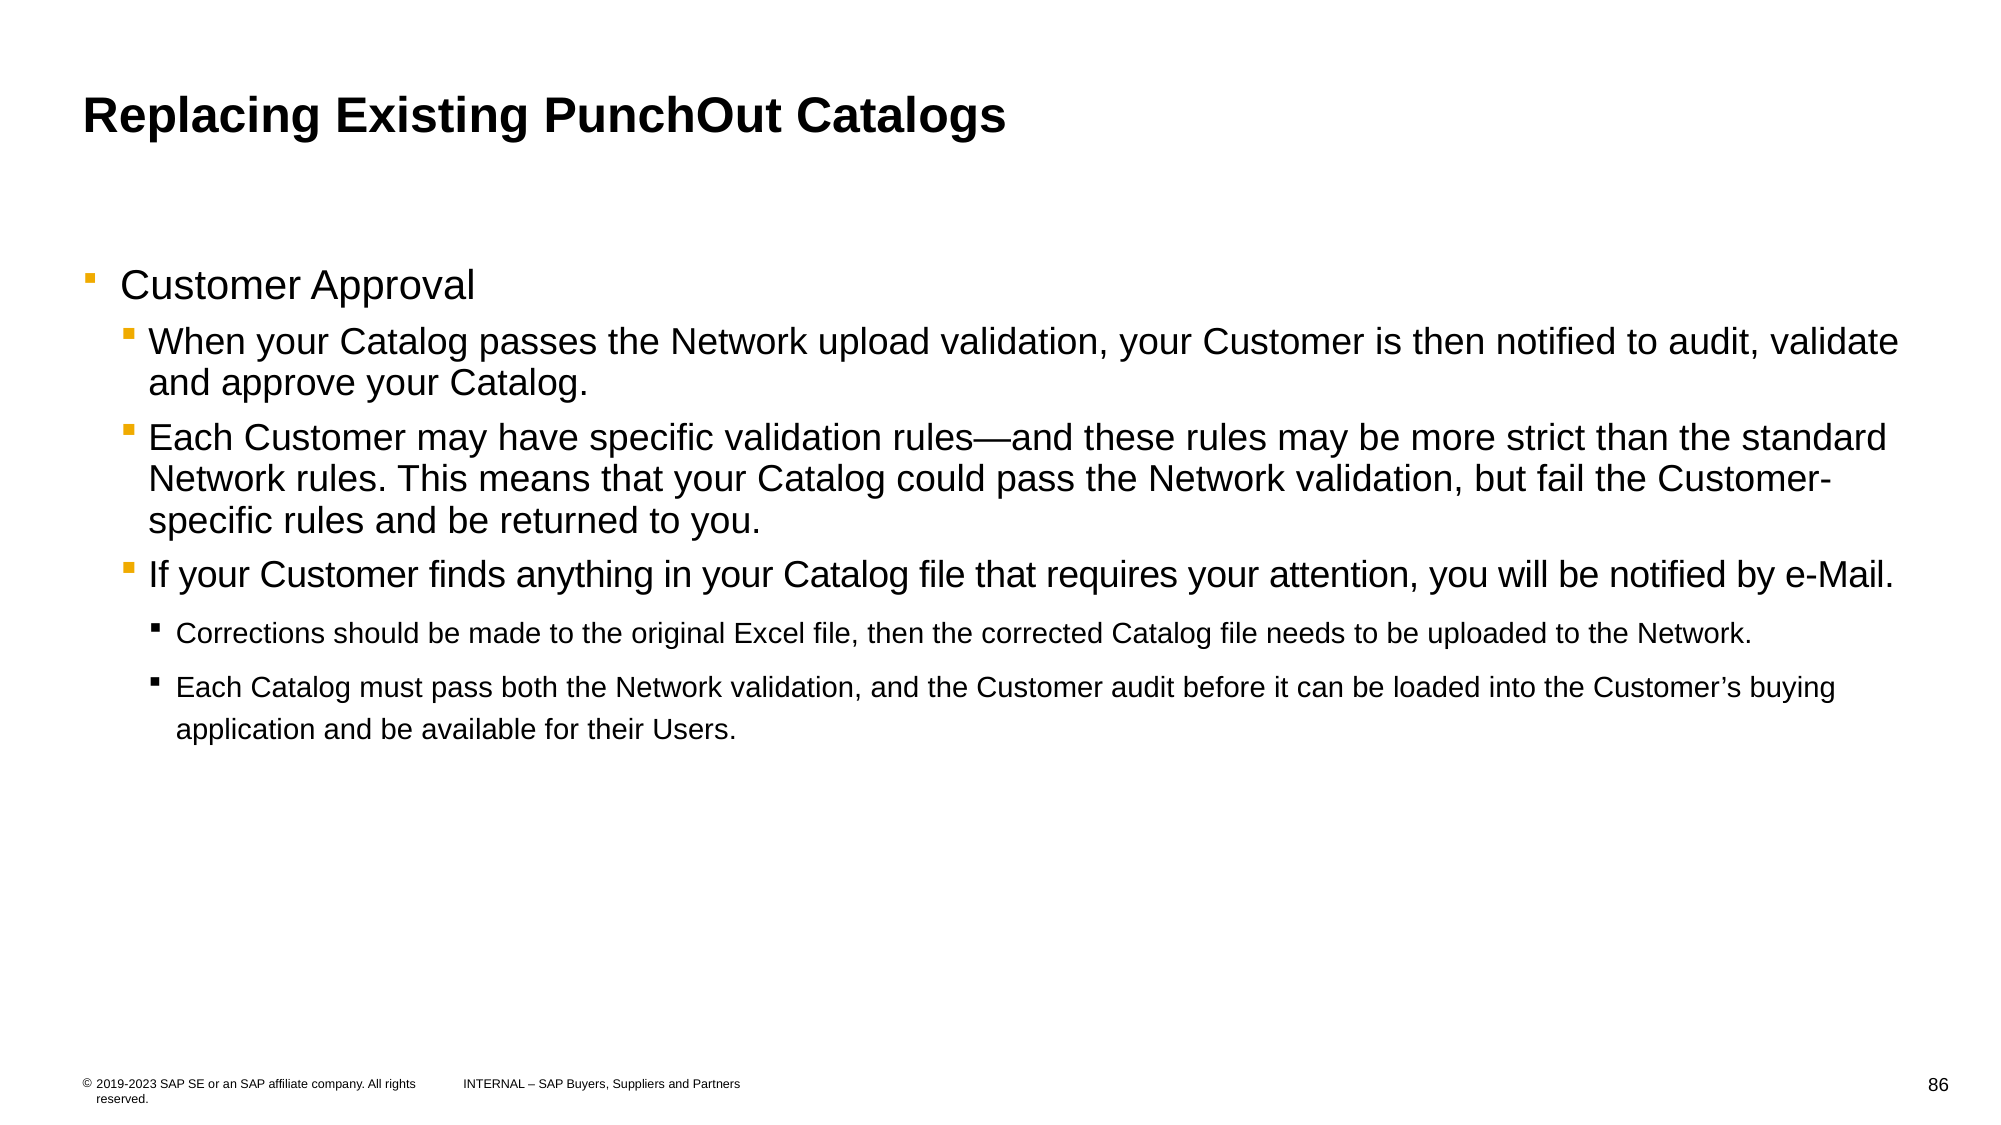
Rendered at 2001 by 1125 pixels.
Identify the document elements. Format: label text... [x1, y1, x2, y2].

title Replacing Existing PunchOut Catalogs [82, 82, 1918, 144]
list Customer Approval When your Catalog passes the Network upload validation, your Customer is then notified to audit, validate and approve your Catalog. Each Customer may have specific validation rules—and these rules may be more strict than the standard Network rules. This means that your Catalog could pass the Network validation, but fail the Customer-specific rules and be returned to you. If your Customer finds anything in your Catalog file that requires your attention, you will be notified by e-Mail. Corrections should be made to the original Excel file, then the corrected Catalog file needs to be uploaded to the Network. Each Catalog must pass both the Network validation, and the Customer audit before it can be loaded into the Customer’s buying application and be available for their Users. [82, 265, 1933, 1040]
